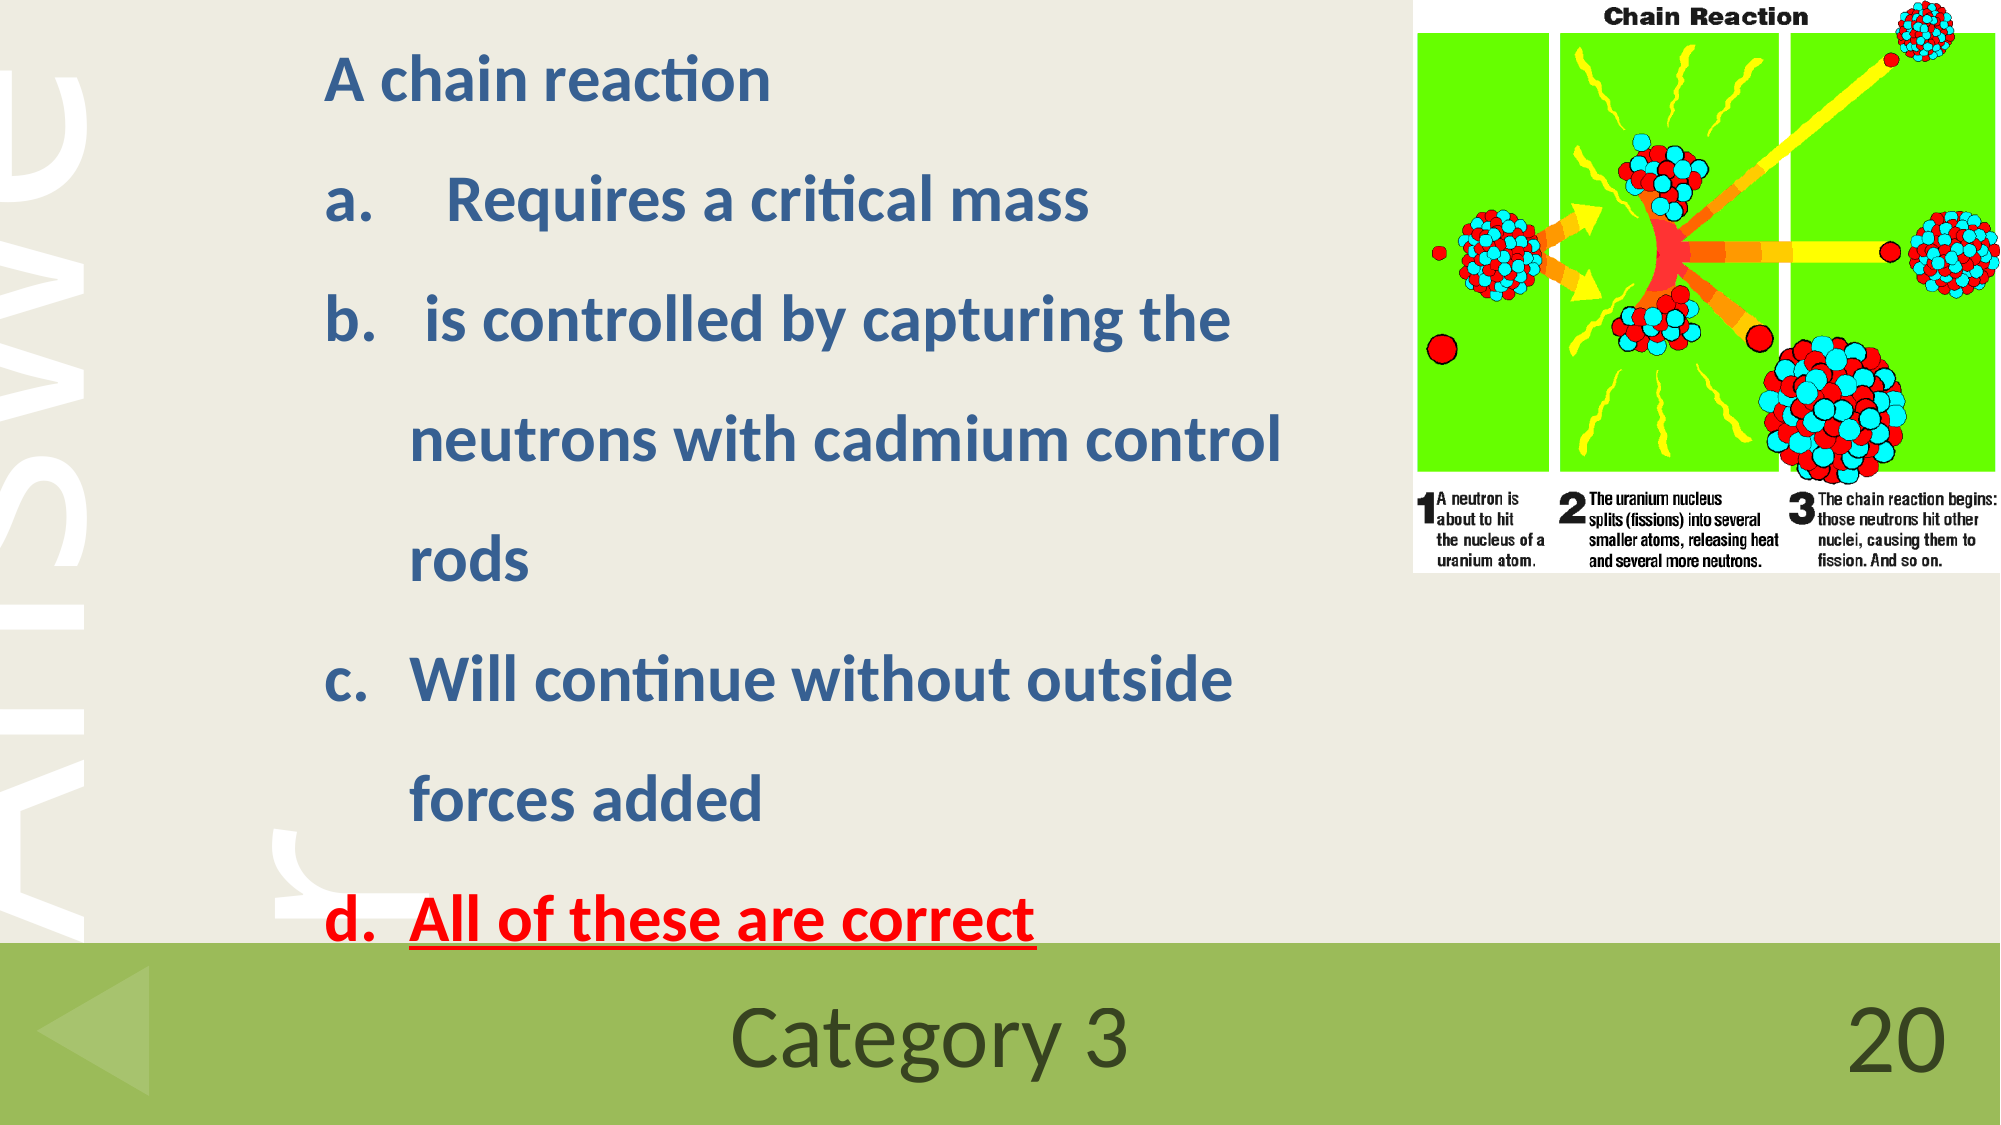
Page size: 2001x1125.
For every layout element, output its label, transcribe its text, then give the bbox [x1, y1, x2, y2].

title Category 3 [30, 937, 1831, 1125]
picture [1413, 0, 2000, 573]
list 20 [1831, 967, 1963, 1097]
list A chain reaction Requires a critical mass is controlled by capturing the neutrons with cadmium control rods Will continue without outside forces added All of these are correct [309, 80, 1414, 870]
